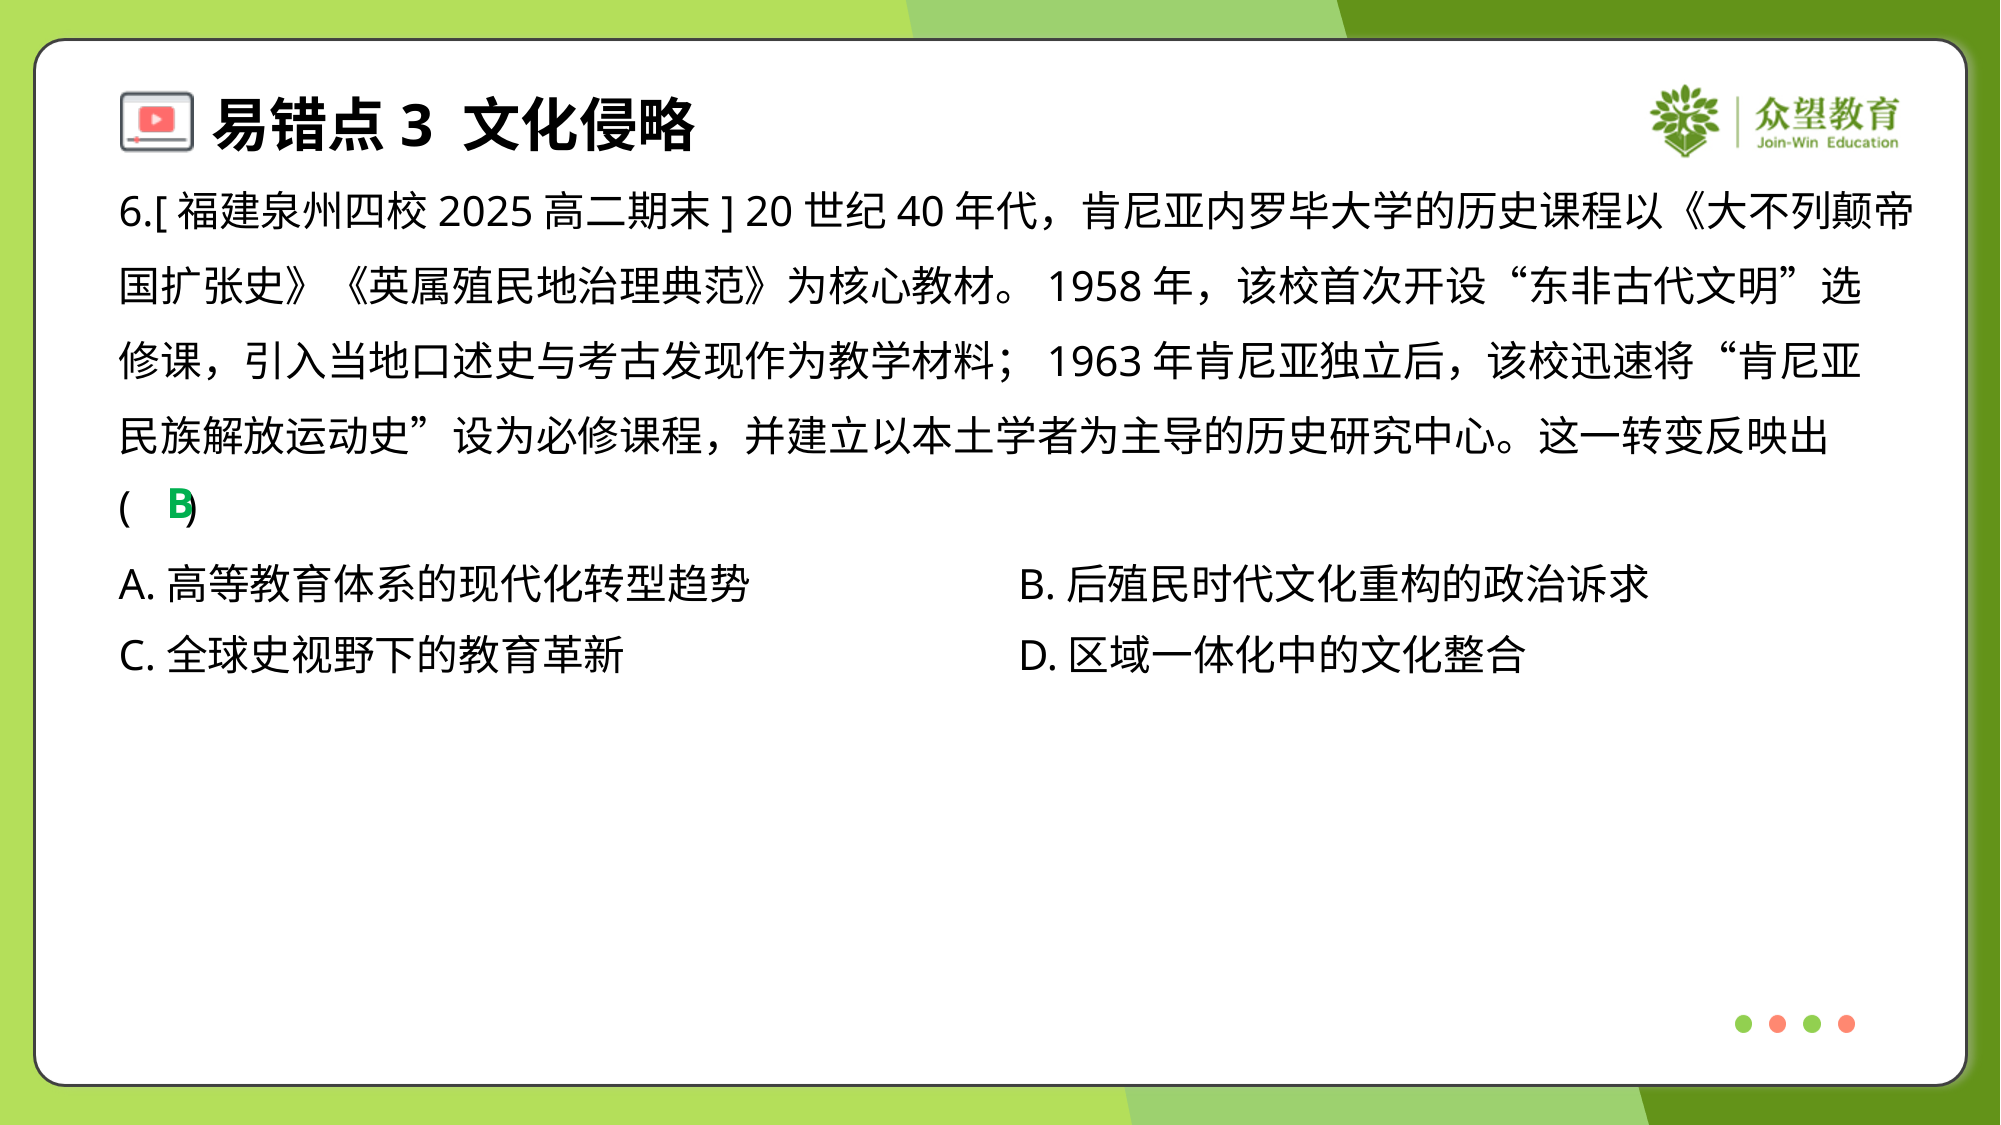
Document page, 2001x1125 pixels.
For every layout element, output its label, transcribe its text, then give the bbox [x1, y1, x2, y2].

text_box A.高等教育体系的现代化转型趋势 B.后殖民时代文化重构的政治诉求 C.全球史视野下的教育革新 D.区域一体化中的文化整合 [118, 532, 1883, 672]
text_box B [151, 456, 210, 521]
text_box 6.[福建泉州四校2025高二期末] 20世纪40年代，肯尼亚内罗毕大学的历史课程以《大不列颠帝 国扩张史》《英属殖民地治理典范》为核心教材。1958年，该校首次开设“东非古代文明”选 修课，引入当地口述史与考古发现作为教学材料；1963年肯尼亚独立后，该校迅速将“肯尼亚 民族解放运动史”设为必修课程，并建立以本土学者为主导的历史研究中心。这一转变反映出 ( ) [118, 159, 1883, 523]
picture [0, 0, 2000, 1125]
